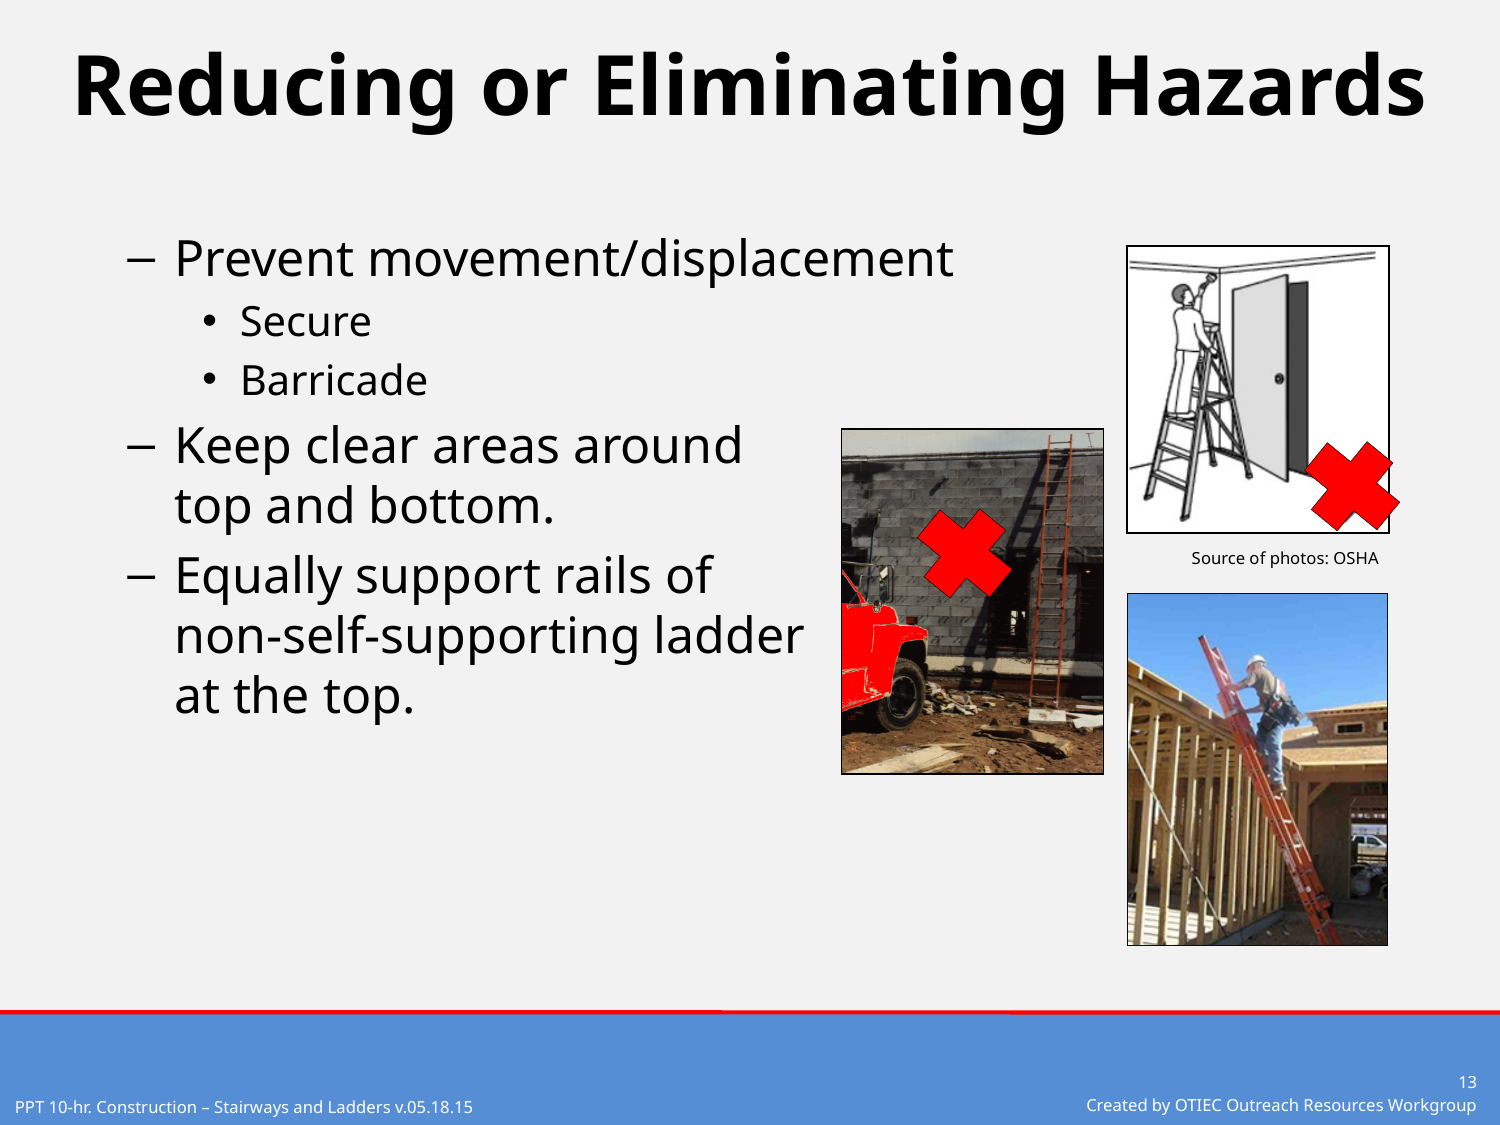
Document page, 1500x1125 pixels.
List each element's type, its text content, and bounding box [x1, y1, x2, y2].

list Prevent movement/displacement Secure Barricade Keep clear areas around top and bottom. Equally support rails of non-self-supporting ladder at the top. [37, 219, 988, 813]
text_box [1127, 246, 1400, 533]
picture [1127, 593, 1389, 947]
title Reducing or Eliminating Hazards [0, 24, 1500, 150]
text_box Source of photos: OSHA [1121, 541, 1394, 576]
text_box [842, 429, 1103, 774]
